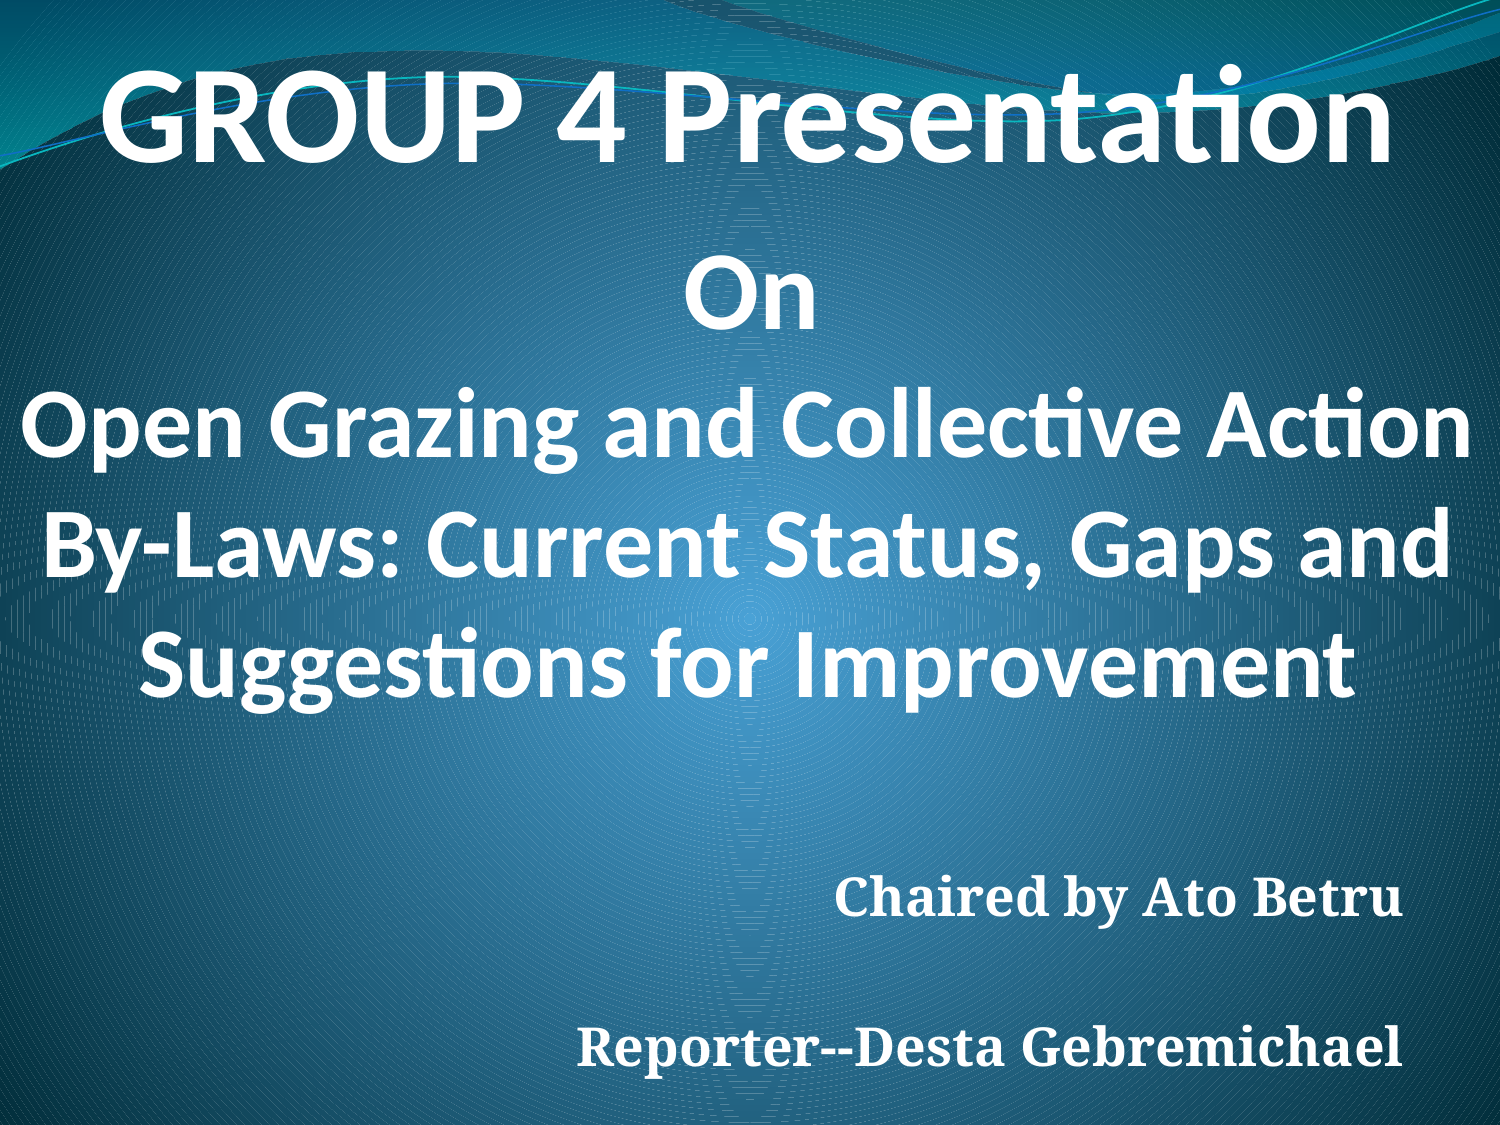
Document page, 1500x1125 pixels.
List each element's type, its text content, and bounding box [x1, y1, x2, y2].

title GROUP 4 Presentation On Open Grazing and Collective Action By-Laws: Current Status, Gaps and Suggestions for Improvement [0, 0, 1500, 838]
subtitle Chaired by Ato Betru Reporter--Desta Gebremichael [125, 800, 1413, 1088]
